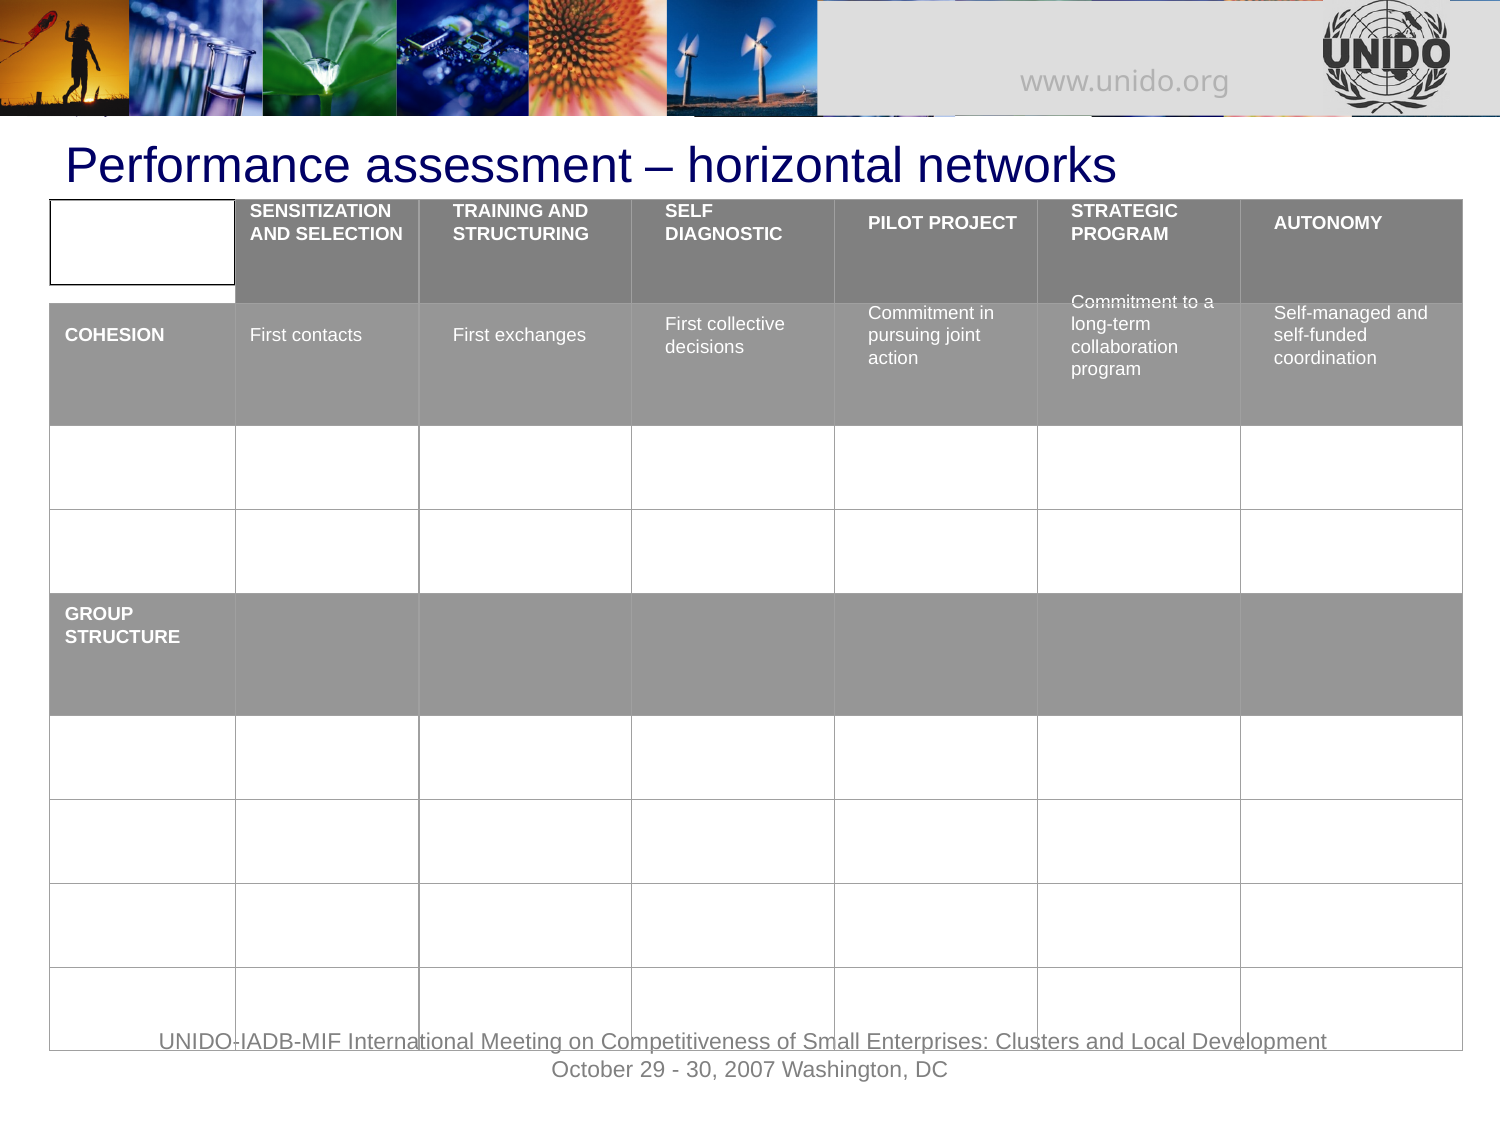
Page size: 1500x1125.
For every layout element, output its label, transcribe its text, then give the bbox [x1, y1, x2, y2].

text_box Performance assessment – horizontal networks [50, 124, 1134, 198]
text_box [49, 199, 1463, 1052]
picture [0, 0, 956, 117]
